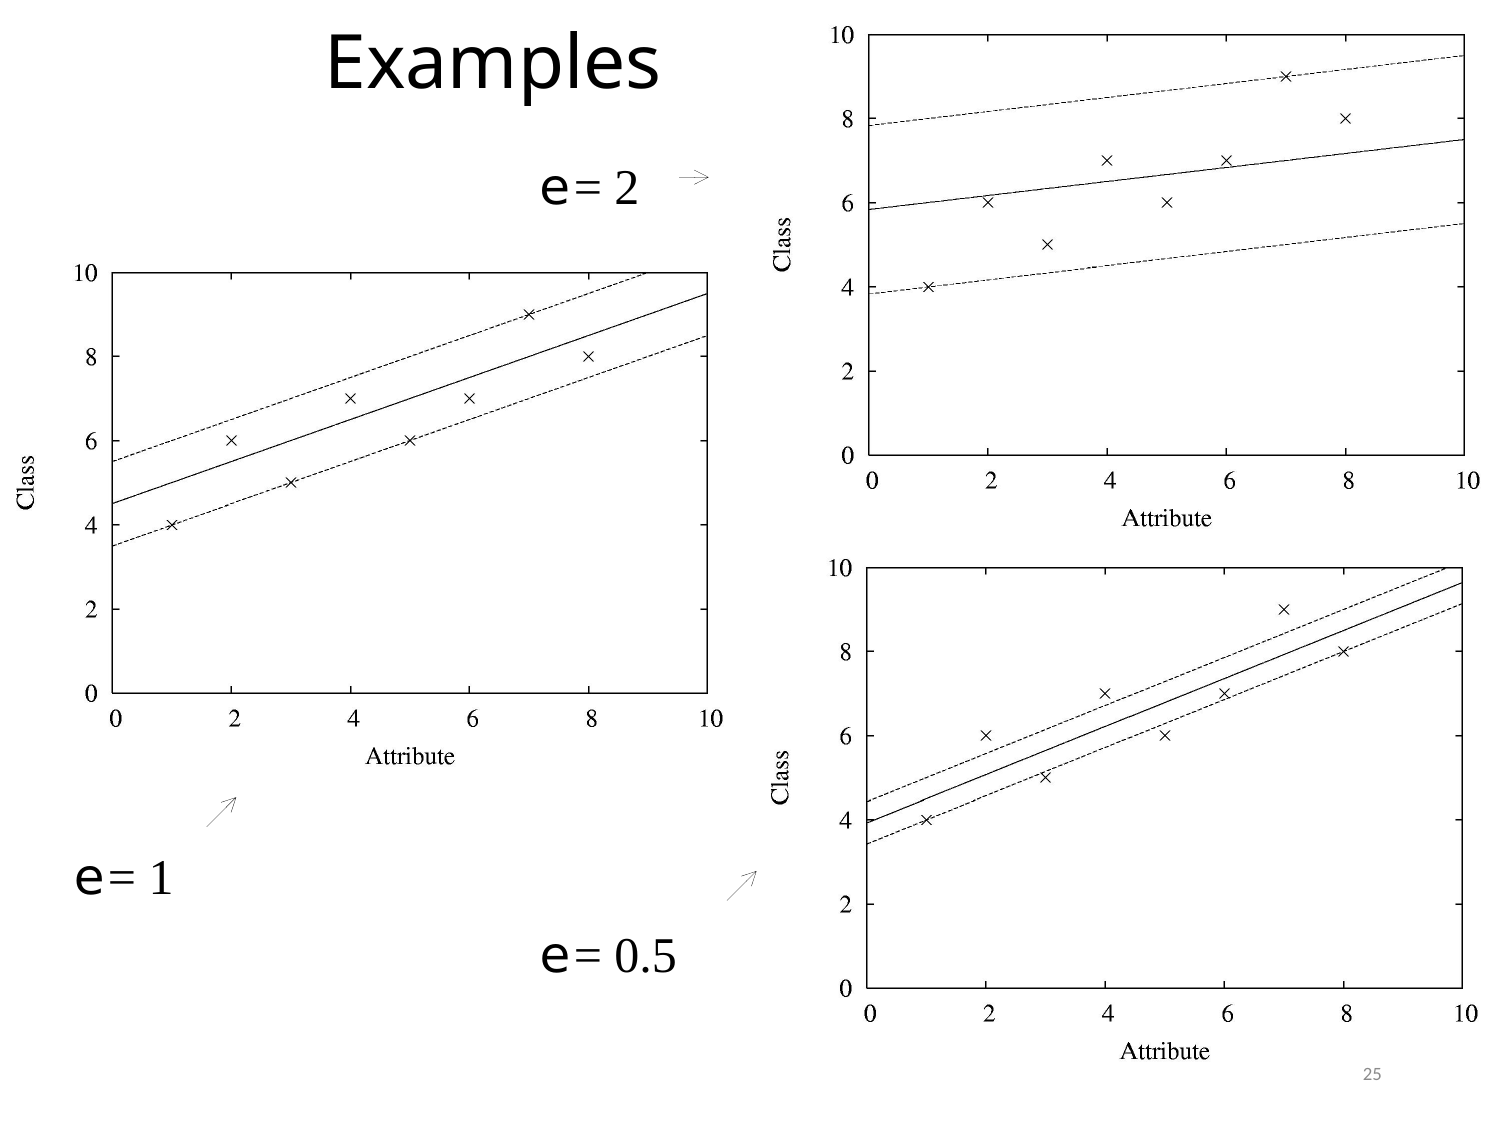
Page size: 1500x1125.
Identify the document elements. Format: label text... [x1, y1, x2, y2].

text_box e = 2 [524, 147, 655, 223]
picture [754, 537, 1500, 1063]
slide_number 25 [1059, 1063, 1397, 1103]
text_box e = 1 [58, 837, 189, 912]
picture [756, 4, 1500, 530]
title Examples [309, 0, 1500, 159]
picture [0, 242, 750, 768]
text_box e = 0.5 [524, 915, 693, 991]
text_box [679, 169, 709, 185]
text_box [206, 797, 237, 827]
